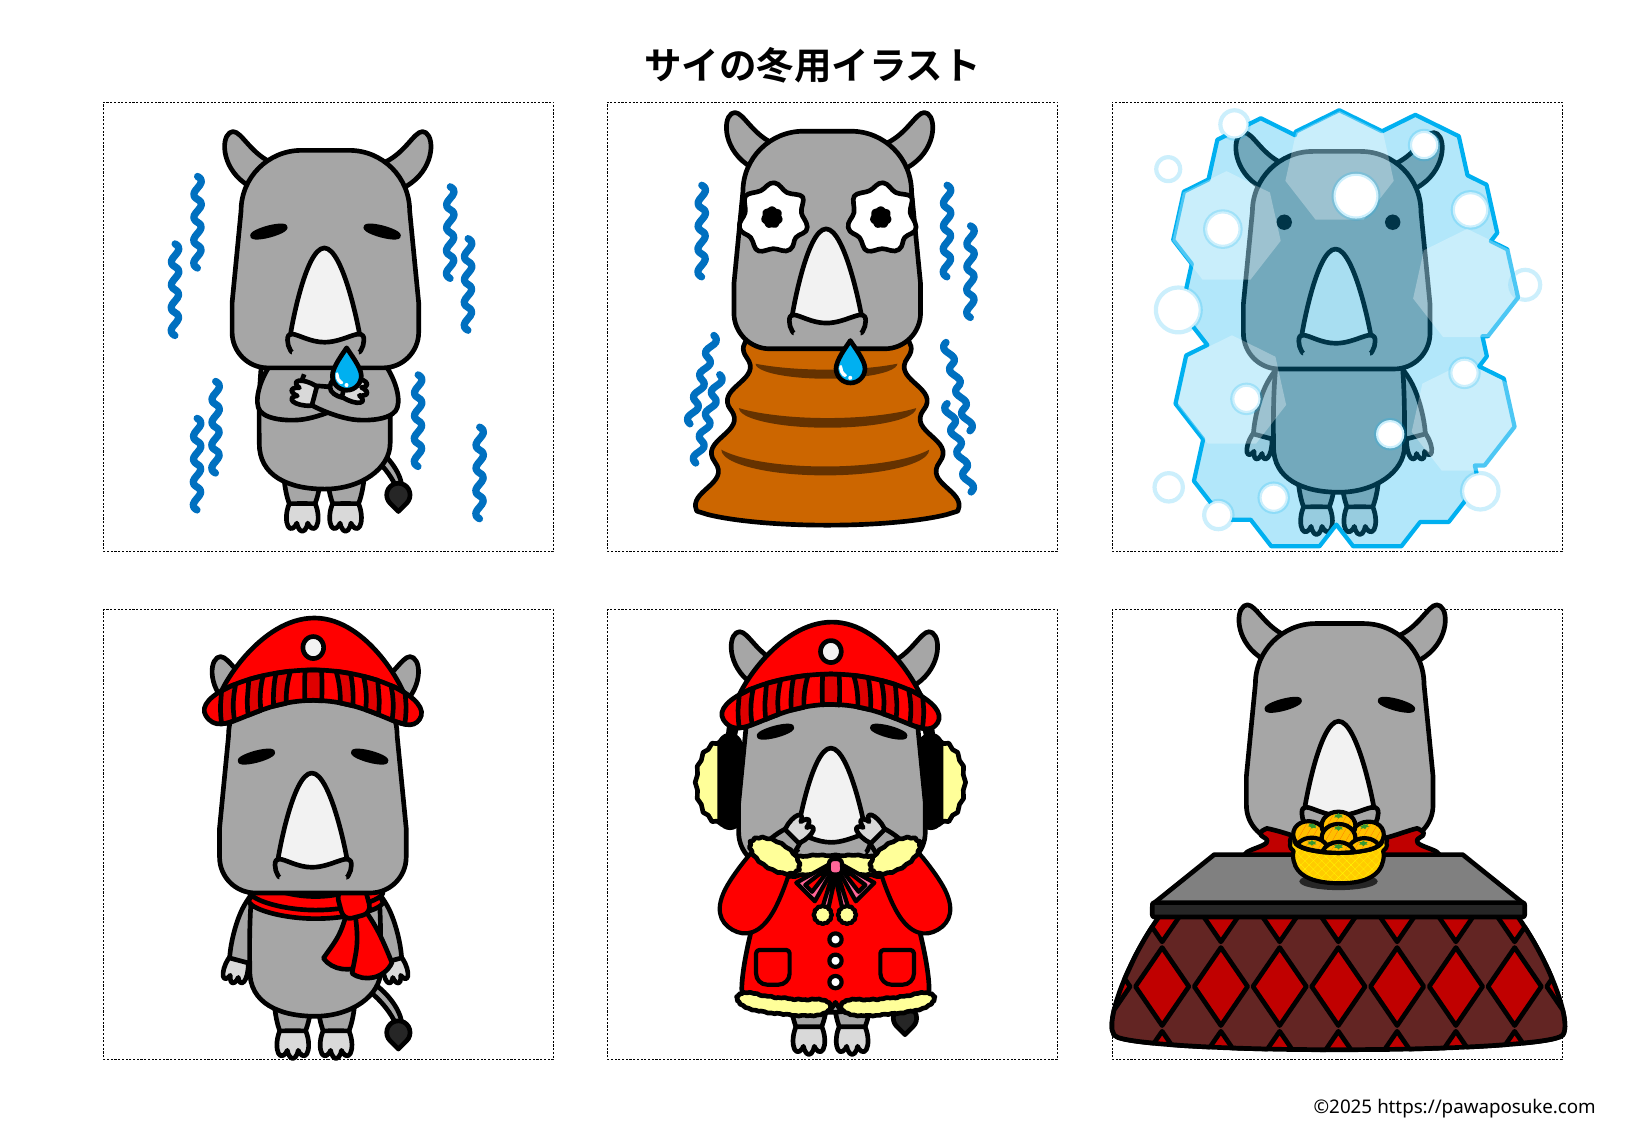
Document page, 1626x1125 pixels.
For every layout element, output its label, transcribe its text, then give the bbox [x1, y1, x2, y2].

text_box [695, 128, 975, 526]
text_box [1111, 620, 1566, 1050]
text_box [694, 621, 966, 1055]
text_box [170, 147, 484, 532]
text_box サイの冬用イラスト [629, 34, 996, 95]
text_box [1154, 109, 1541, 547]
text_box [202, 617, 429, 1059]
